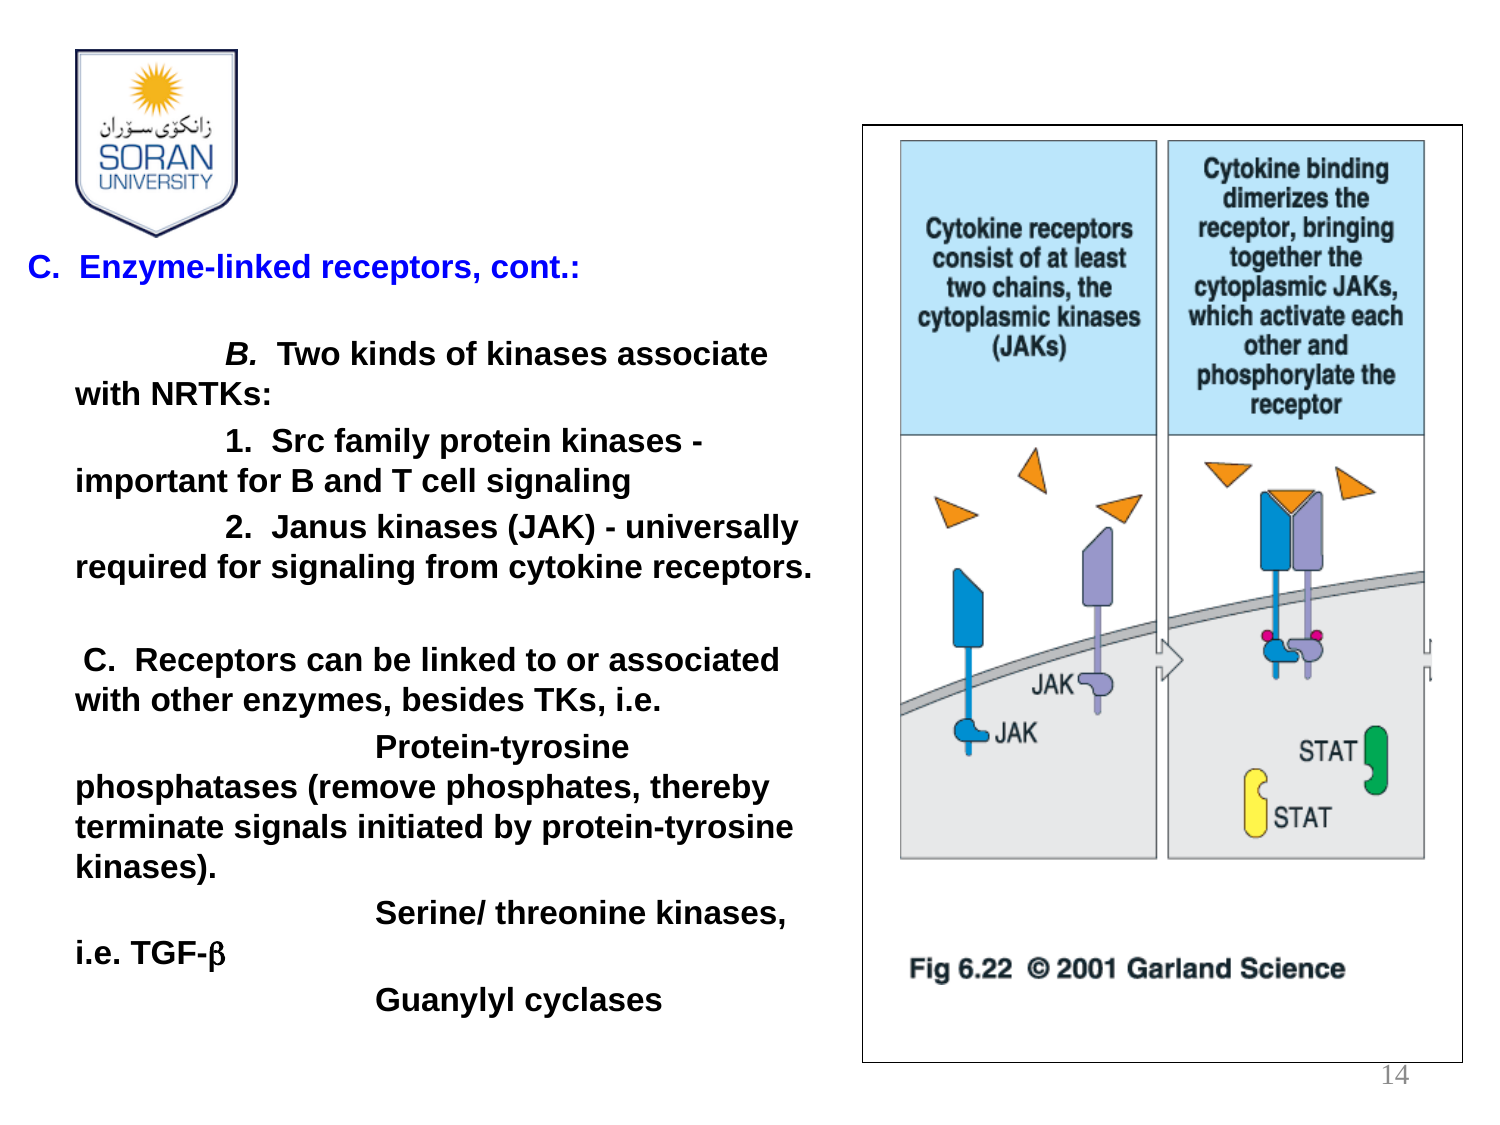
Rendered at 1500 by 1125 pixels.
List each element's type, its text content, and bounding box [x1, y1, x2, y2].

subtitle C. Enzyme-linked receptors, cont.: B. Two kinds of kinases associate with NRTKs: 1. Src family protein kinases - important for B and T cell signaling 2. Janus kinases (JAK) - universally required for signaling from cytokine receptors. C. Receptors can be linked to or associated with other enzymes, besides TKs, i.e. Protein-tyrosine phosphatases (remove phosphates, thereby terminate signals initiated by protein-tyrosine kinases). Serine/ threonine kinases, i.e. TGF-b Guanylyl cyclases [12, 237, 850, 1125]
picture [899, 140, 1433, 985]
text_box [862, 125, 1463, 1063]
slide_number 14 [1074, 1063, 1425, 1103]
picture [75, 49, 238, 237]
